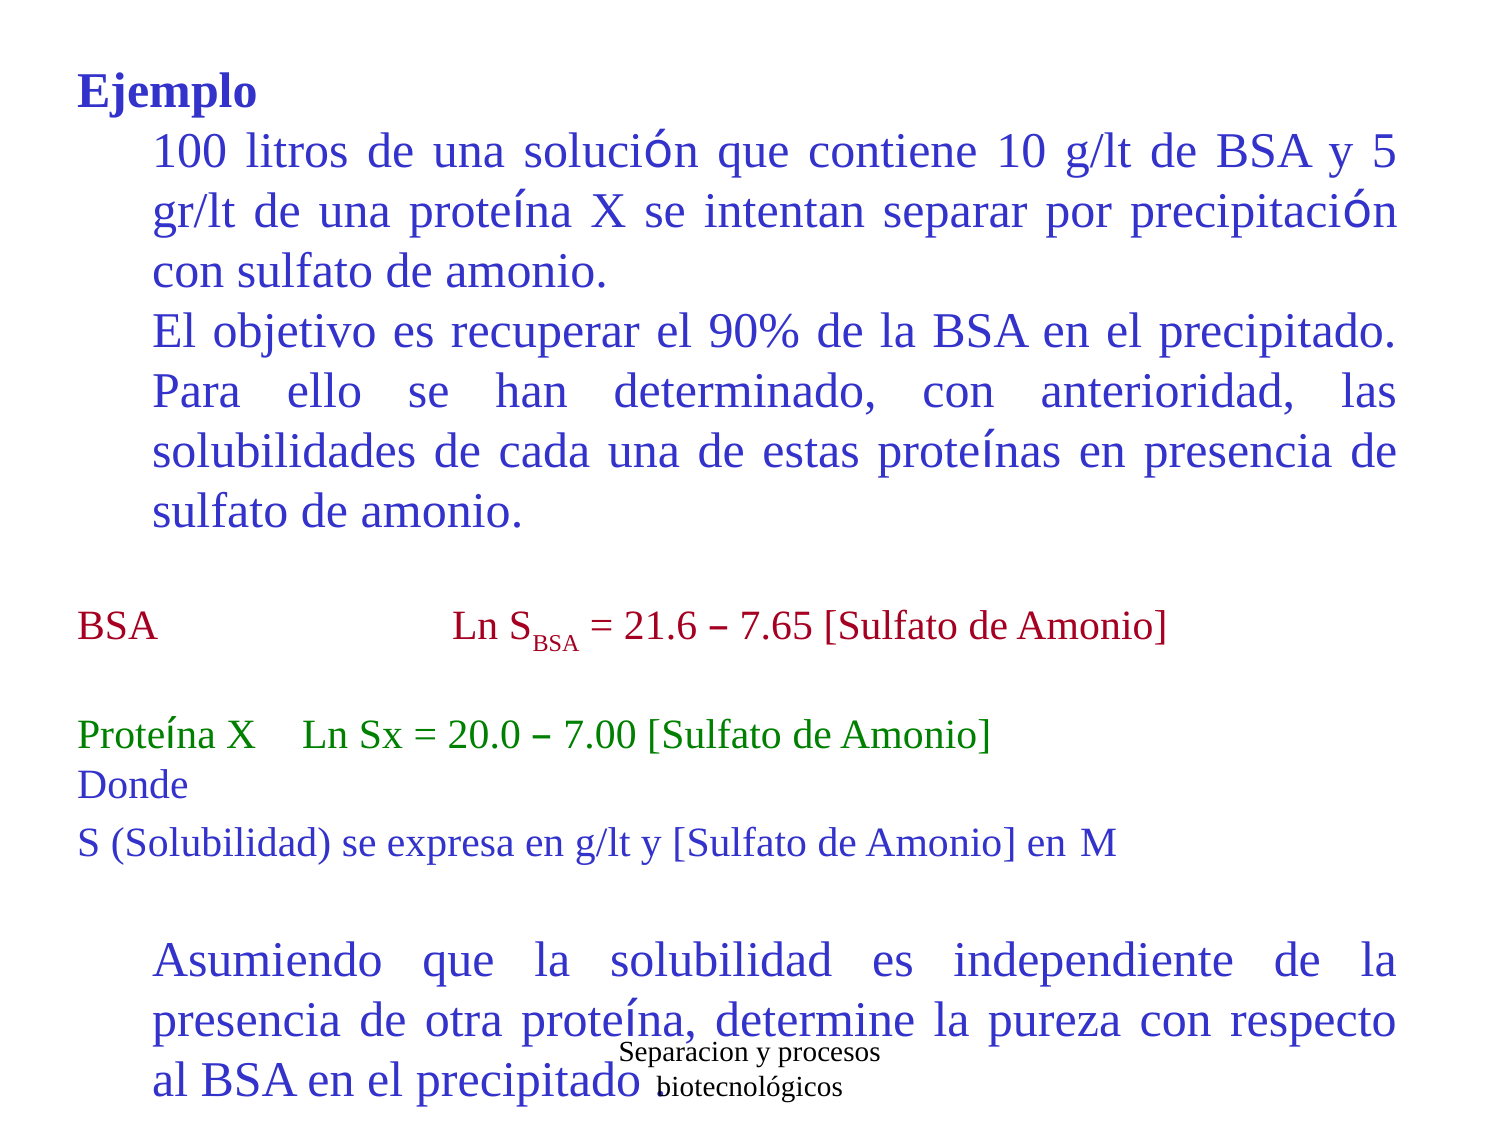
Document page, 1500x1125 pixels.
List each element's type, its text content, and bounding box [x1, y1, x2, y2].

text_box Ejemplo 100 litros de una solución que contiene 10 g/lt de BSA y 5 gr/lt de una proteína X se intentan separar por precipitación con sulfato de amonio. El objetivo es recuperar el 90% de la BSA en el precipitado. Para ello se han determinado, con anterioridad, las solubilidades de cada una de estas proteínas en presencia de sulfato de amonio. BSA Ln SBSA = 21.6 – 7.65 [Sulfato de Amonio] Proteína X Ln Sx = 20.0 – 7.00 [Sulfato de Amonio] Donde S (Solubilidad) se expresa en g/lt y [Sulfato de Amonio] en M Asumiendo que la solubilidad es independiente de la presencia de otra proteína, determine la pureza con respecto al BSA en el precipitado . [62, 50, 1413, 1114]
footer Separacion y procesos biotecnológicos [512, 1024, 988, 1101]
